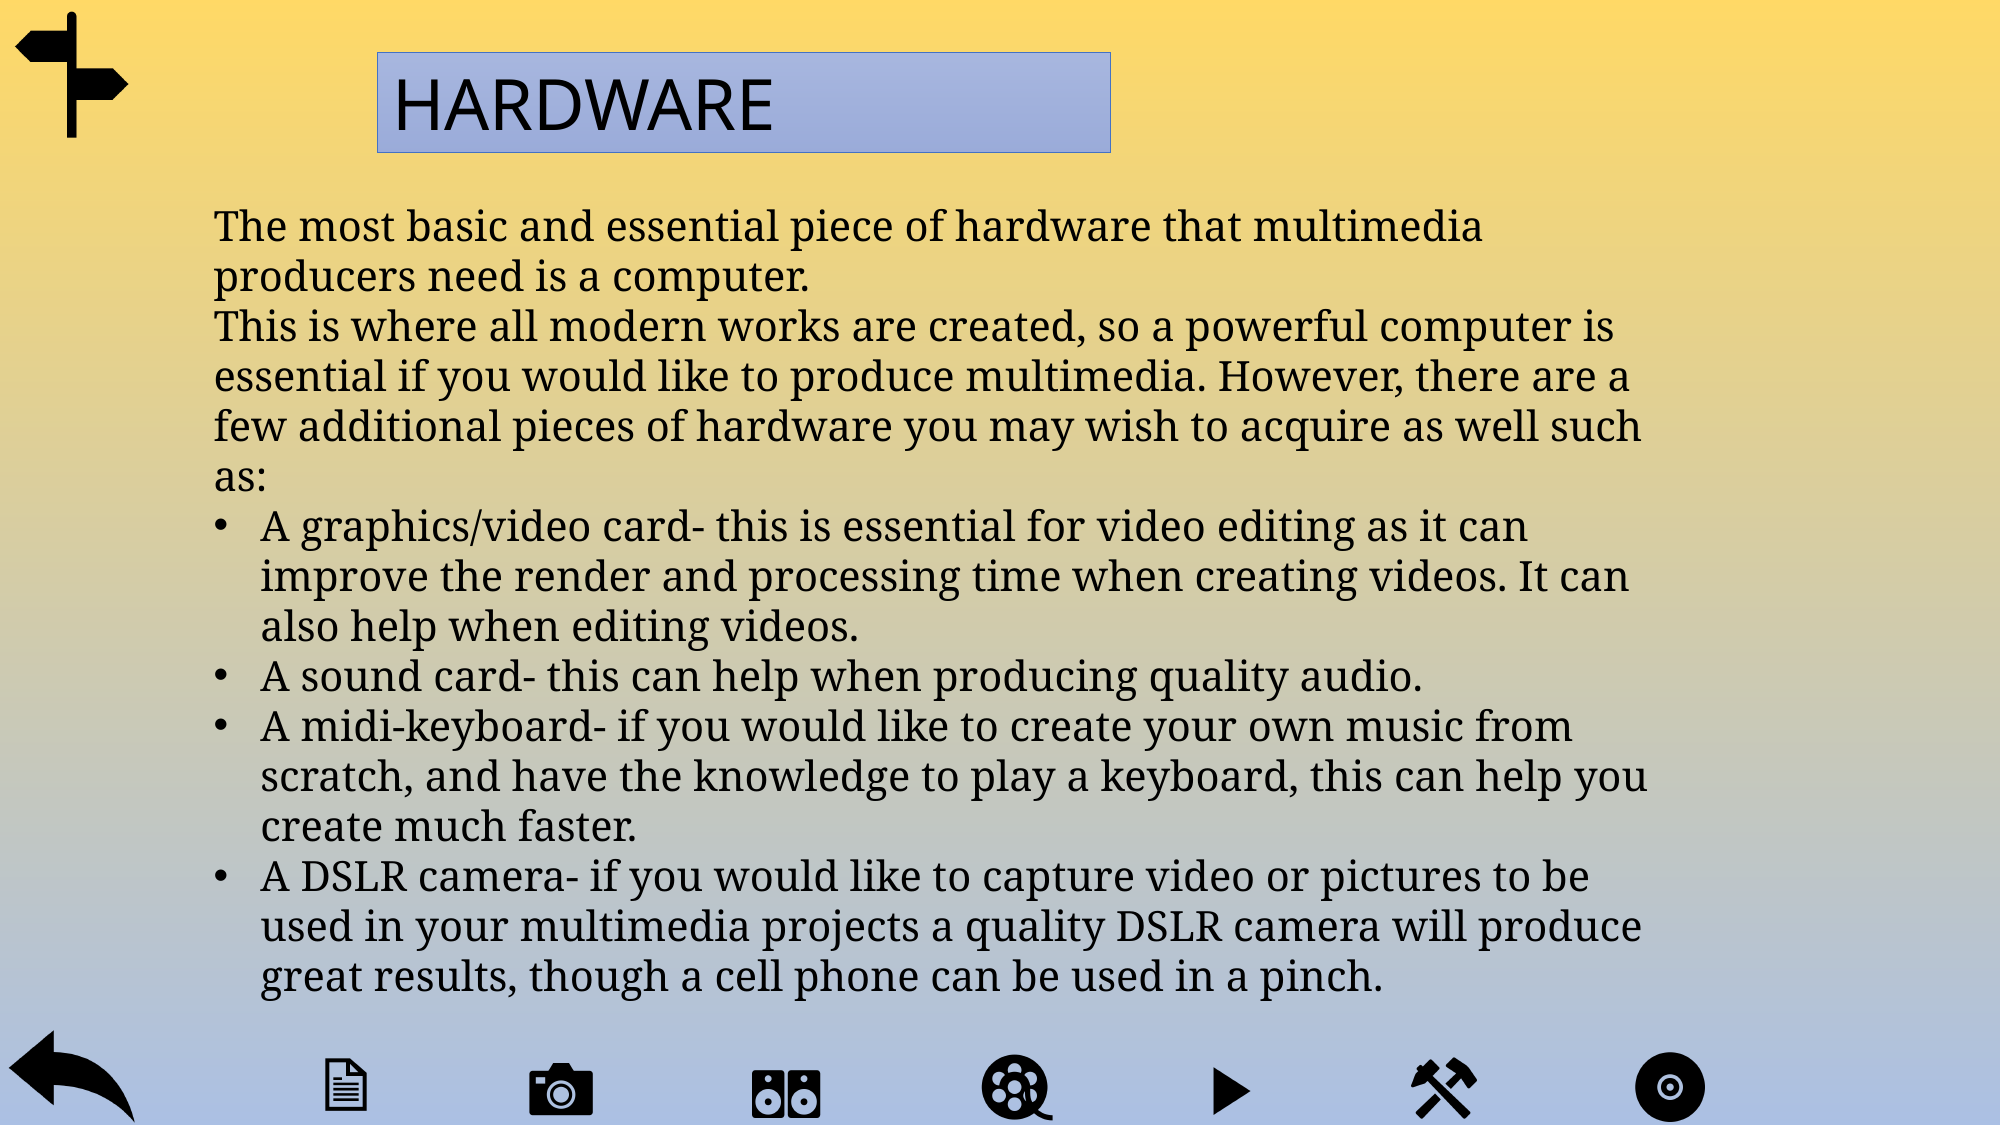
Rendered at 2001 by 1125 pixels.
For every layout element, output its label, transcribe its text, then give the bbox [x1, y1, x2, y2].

picture [314, 1053, 378, 1117]
picture [523, 1051, 599, 1125]
picture [0, 0, 147, 150]
text_box HARDWARE [377, 52, 1111, 153]
text_box The most basic and essential piece of hardware that multimedia producers need is a computer. This is where all modern works are created, so a powerful computer is essential if you would like to produce multimedia. However, there are a few additional pieces of hardware you may wish to acquire as well such as: A graphics/video card- this is essential for video editing as it can improve the render and processing time when creating videos. It can also help when editing videos. A sound card- this can help when producing quality audio. A midi-keyboard- if you would like to create your own music from scratch, and have the knowledge to play a keyboard, this can help you create much faster. A DSLR camera- if you would like to capture video or pictures to be used in your multimedia projects a quality DSLR camera will produce great results, though a cell phone can be used in a pinch. [198, 192, 1676, 1008]
picture [973, 1046, 1056, 1125]
picture [745, 1053, 827, 1125]
picture [1408, 1052, 1480, 1124]
picture [0, 1000, 147, 1125]
picture [1201, 1060, 1263, 1122]
picture [1626, 1043, 1714, 1125]
